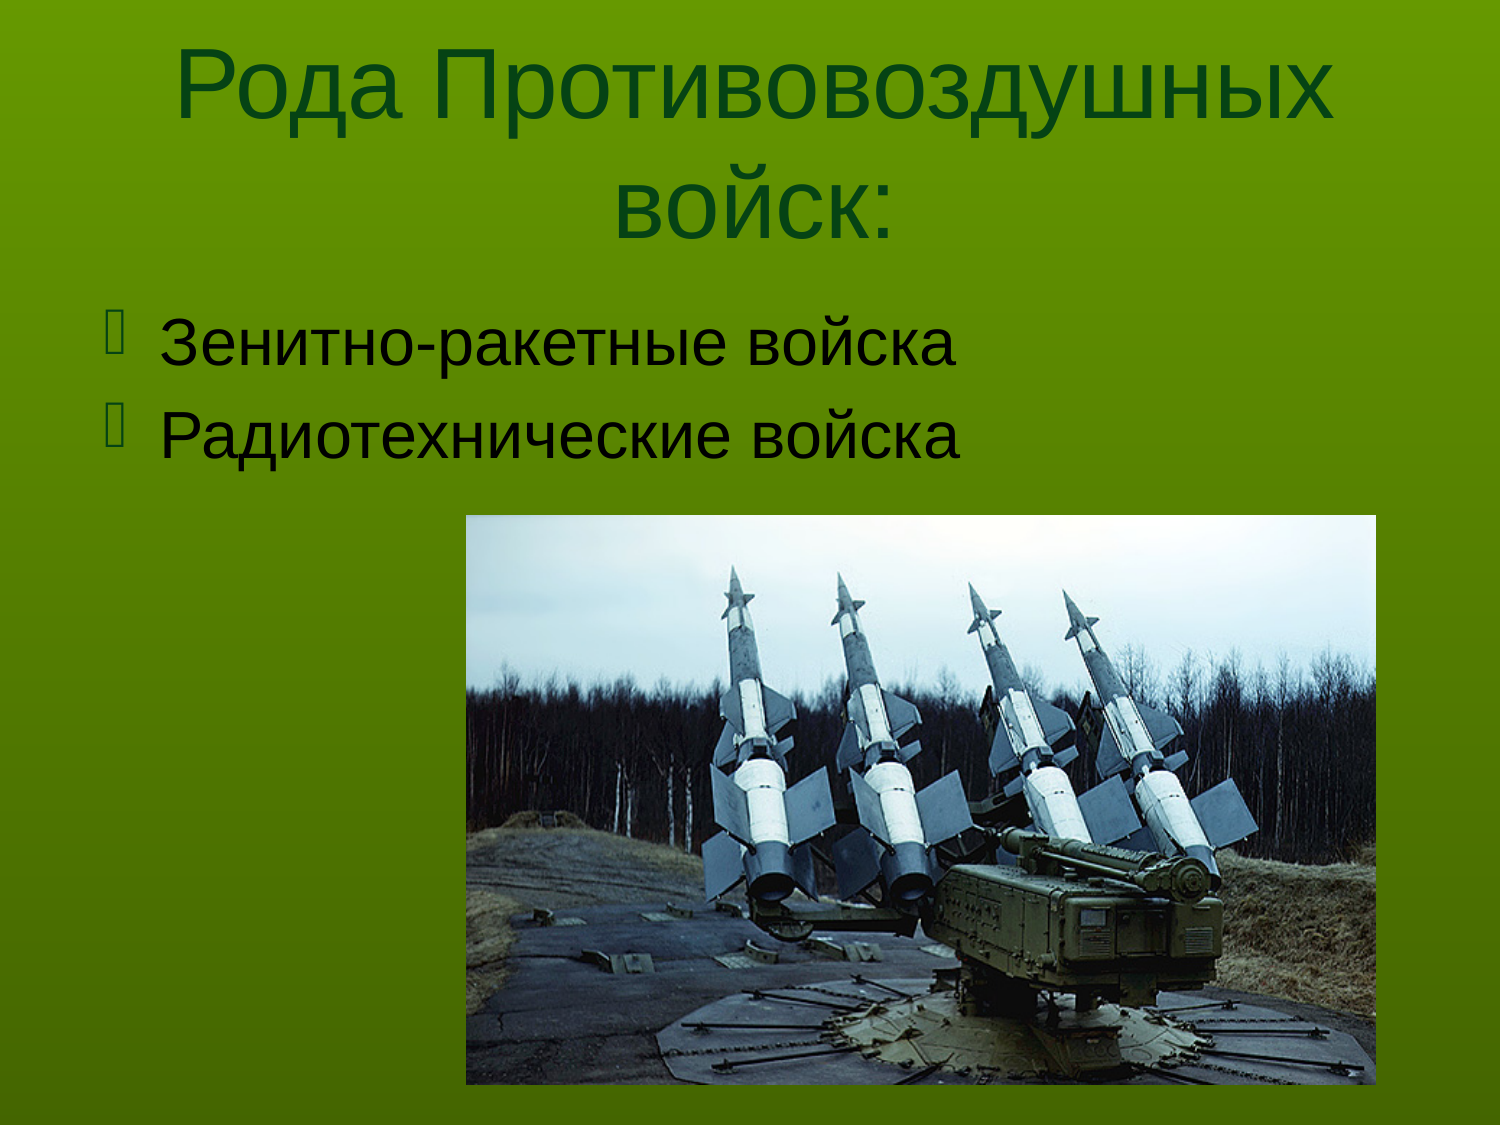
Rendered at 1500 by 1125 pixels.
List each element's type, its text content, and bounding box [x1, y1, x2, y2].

picture [466, 515, 1377, 1085]
list Зенитно-ракетные войска Радиотехнические войска [88, 290, 1439, 1034]
title Рода Противовоздушных войск: [74, 44, 1436, 233]
